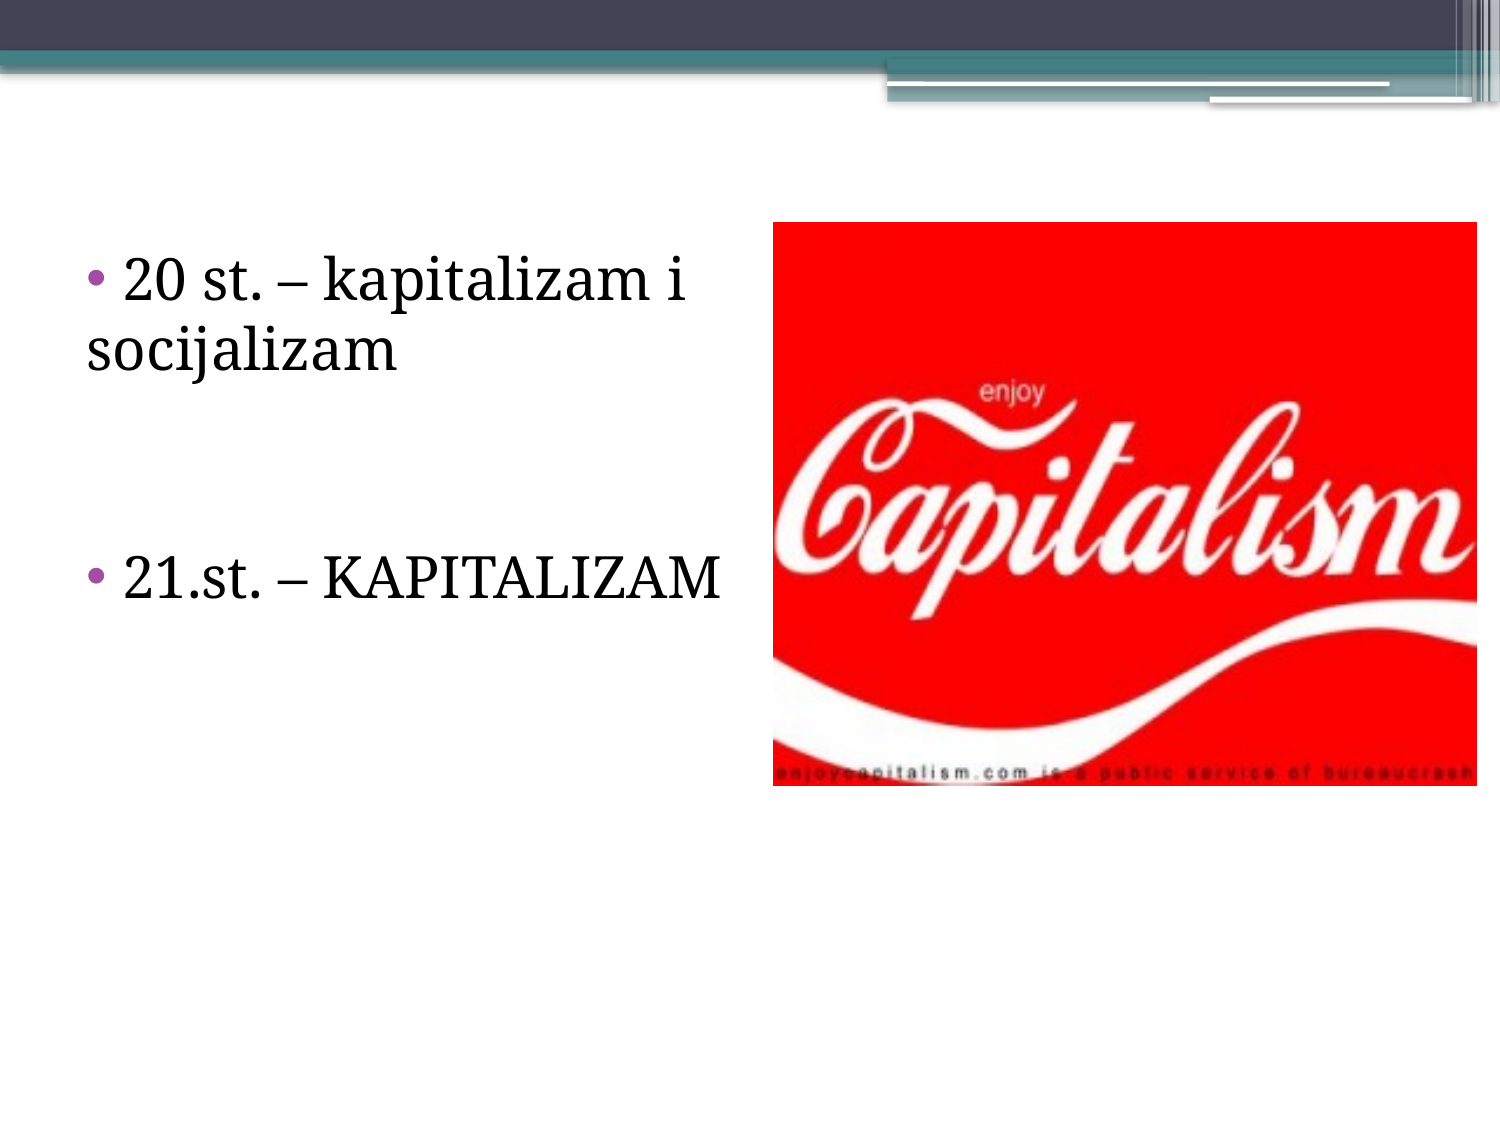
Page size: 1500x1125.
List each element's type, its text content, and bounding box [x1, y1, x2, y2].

list 20 st. – kapitalizam i socijalizam 21.st. – KAPITALIZAM [70, 82, 762, 1079]
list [773, 222, 1477, 786]
